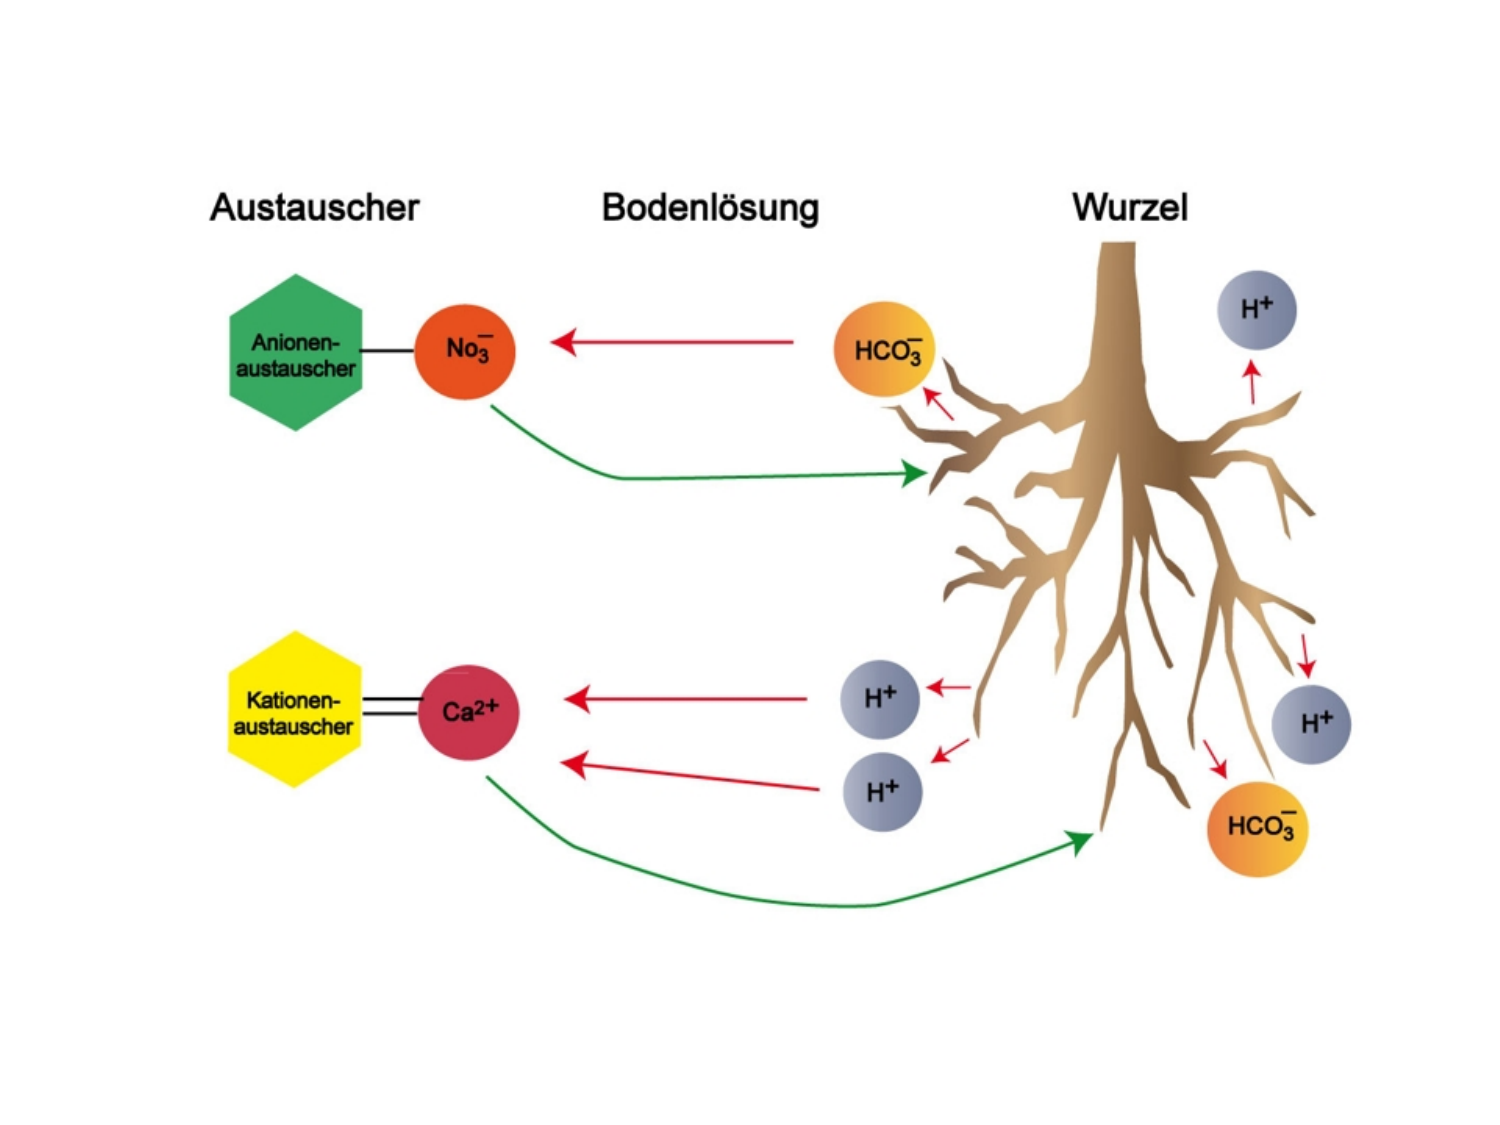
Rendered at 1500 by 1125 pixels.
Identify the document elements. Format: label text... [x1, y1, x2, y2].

title Opname van voedingszouten [112, 101, 1199, 244]
picture [124, 145, 1376, 980]
